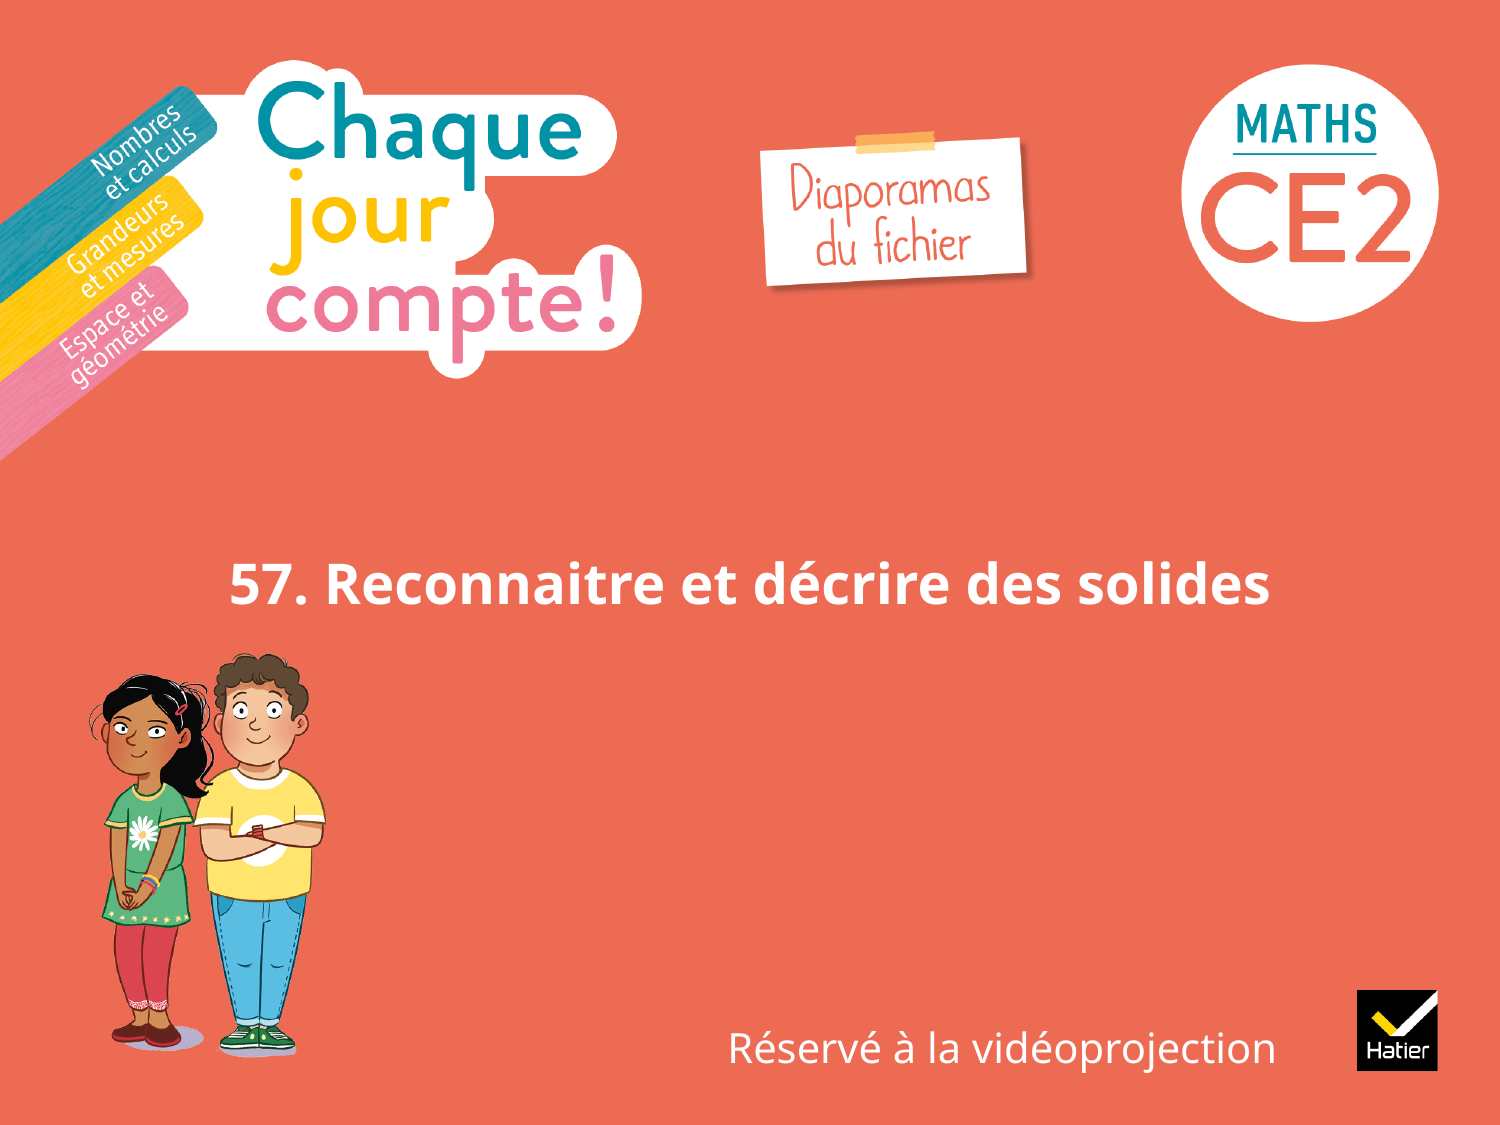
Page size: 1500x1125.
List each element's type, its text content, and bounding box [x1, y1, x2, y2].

title 57. Reconnaitre et décrire des solides [105, 498, 1395, 627]
picture [0, 0, 1500, 1125]
